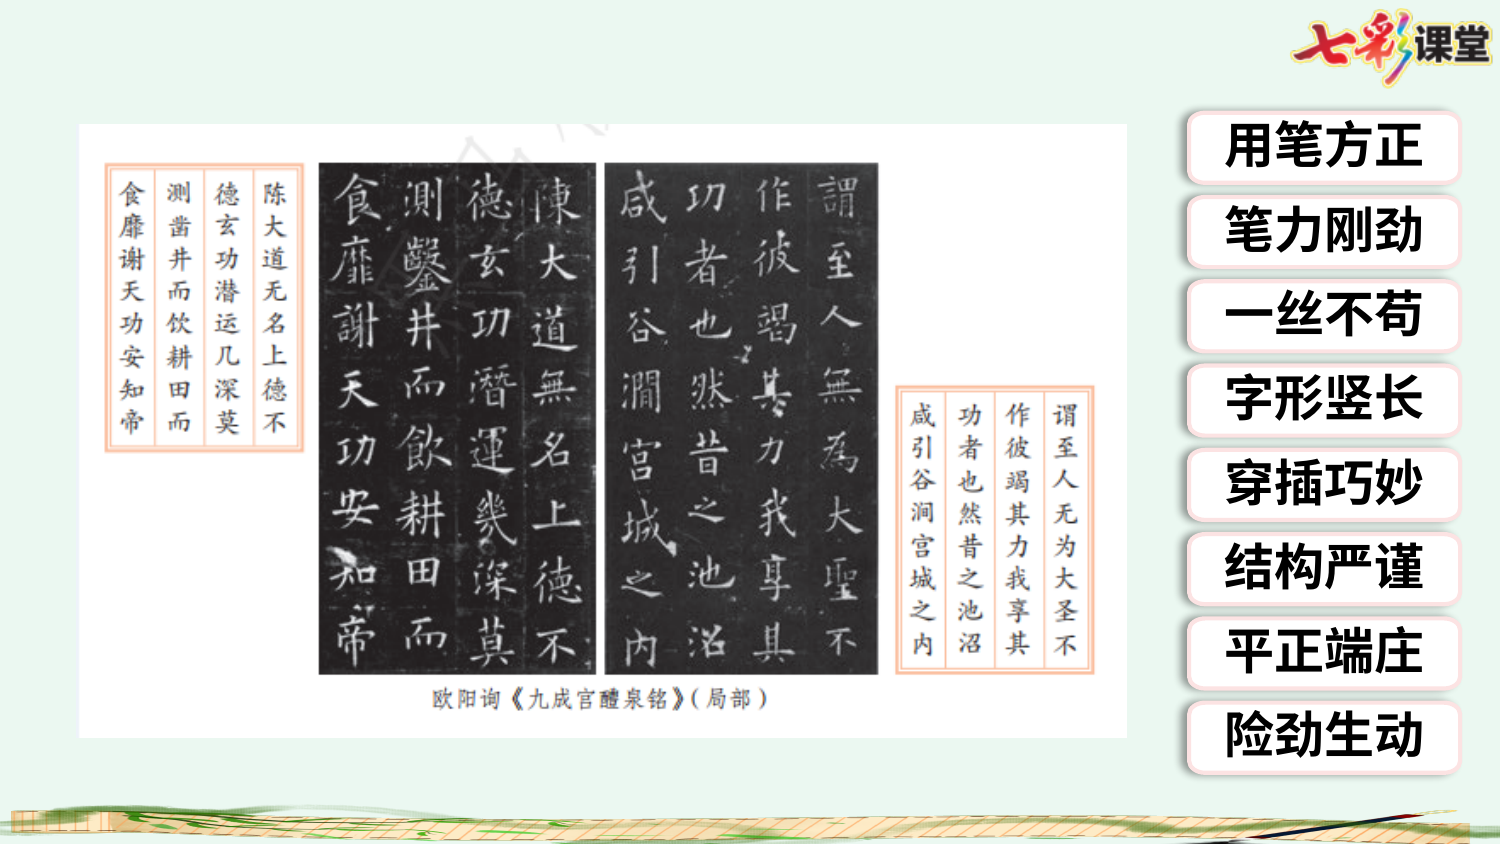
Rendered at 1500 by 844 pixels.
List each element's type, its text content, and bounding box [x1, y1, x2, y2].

text_box 险劲生动 [1187, 700, 1463, 775]
text_box 一丝不苟 [1187, 279, 1463, 354]
text_box 用笔方正 [1187, 110, 1463, 185]
picture [1289, 8, 1495, 89]
picture [0, 124, 1500, 844]
text_box 结构严谨 [1187, 531, 1463, 607]
text_box 笔力刚劲 [1187, 194, 1463, 270]
text_box 字形竖长 [1187, 363, 1463, 438]
text_box 平正端庄 [1187, 616, 1463, 691]
text_box 穿插巧妙 [1187, 447, 1463, 523]
